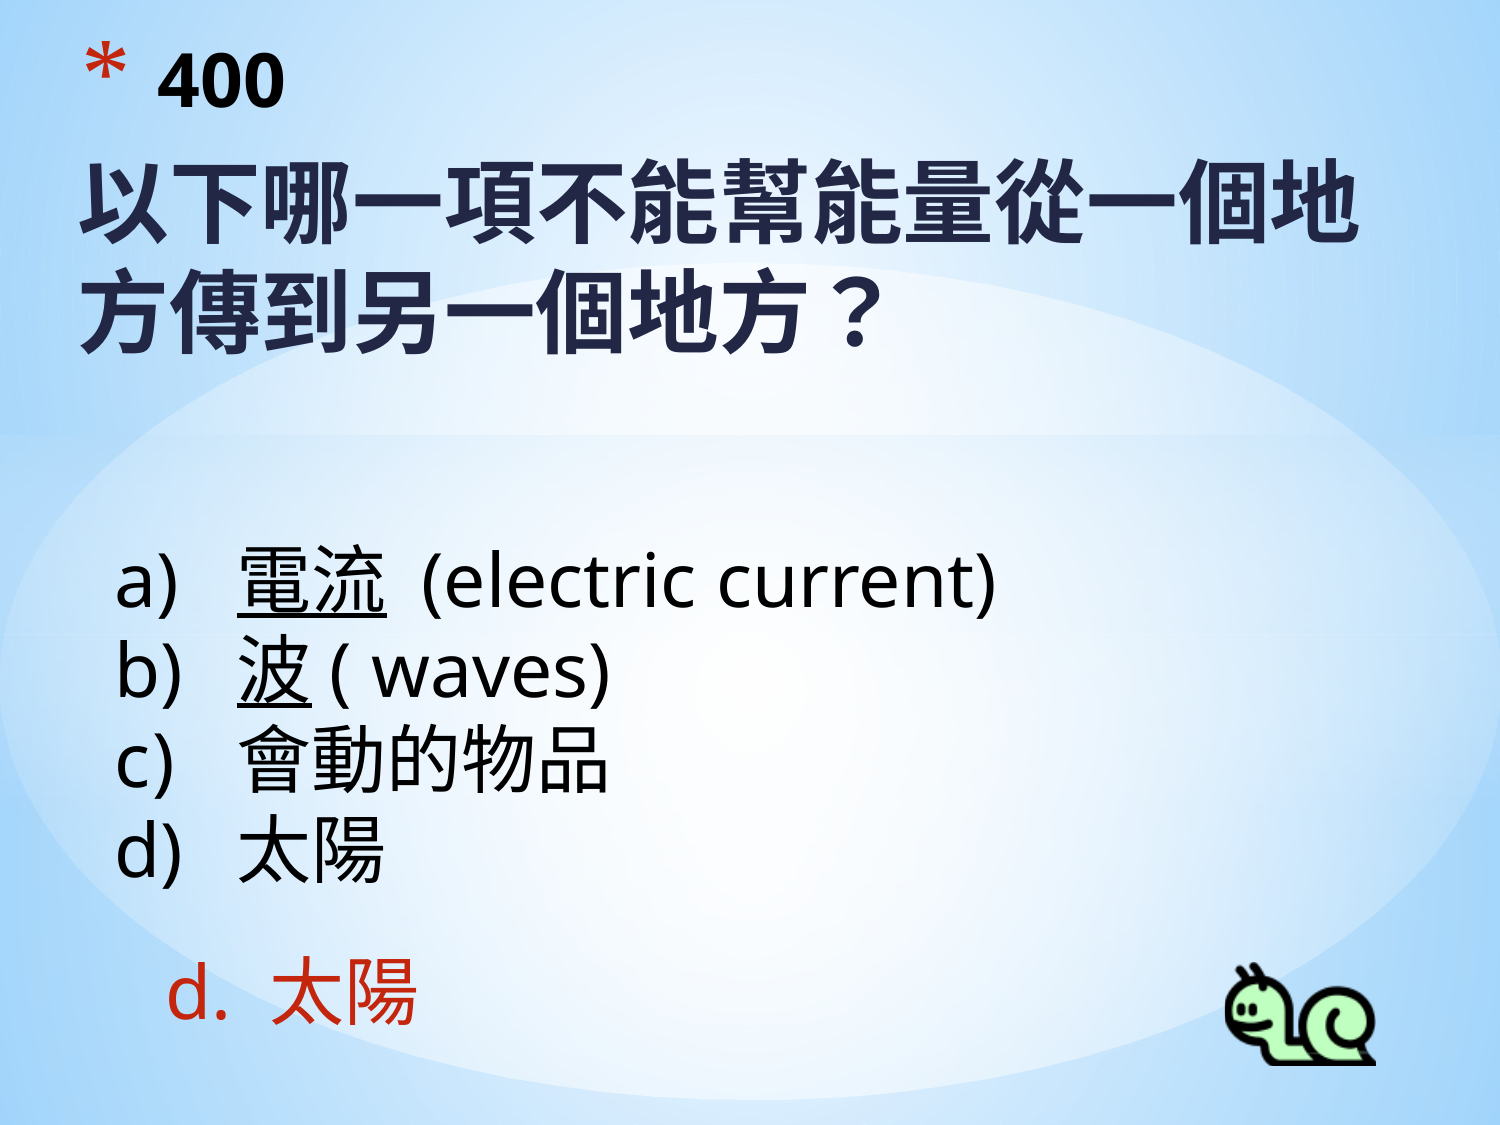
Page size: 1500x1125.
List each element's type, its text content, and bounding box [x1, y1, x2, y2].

picture [1224, 962, 1377, 1067]
title 400 [37, 24, 525, 163]
subtitle 以下哪一項不能幫能量從一個地方傳到另一個地方？ [62, 137, 1425, 500]
text_box d. 太陽 [151, 937, 435, 1103]
text_box 電流 (electric current) 波( waves) 會動的物品 太陽 [99, 524, 1213, 900]
